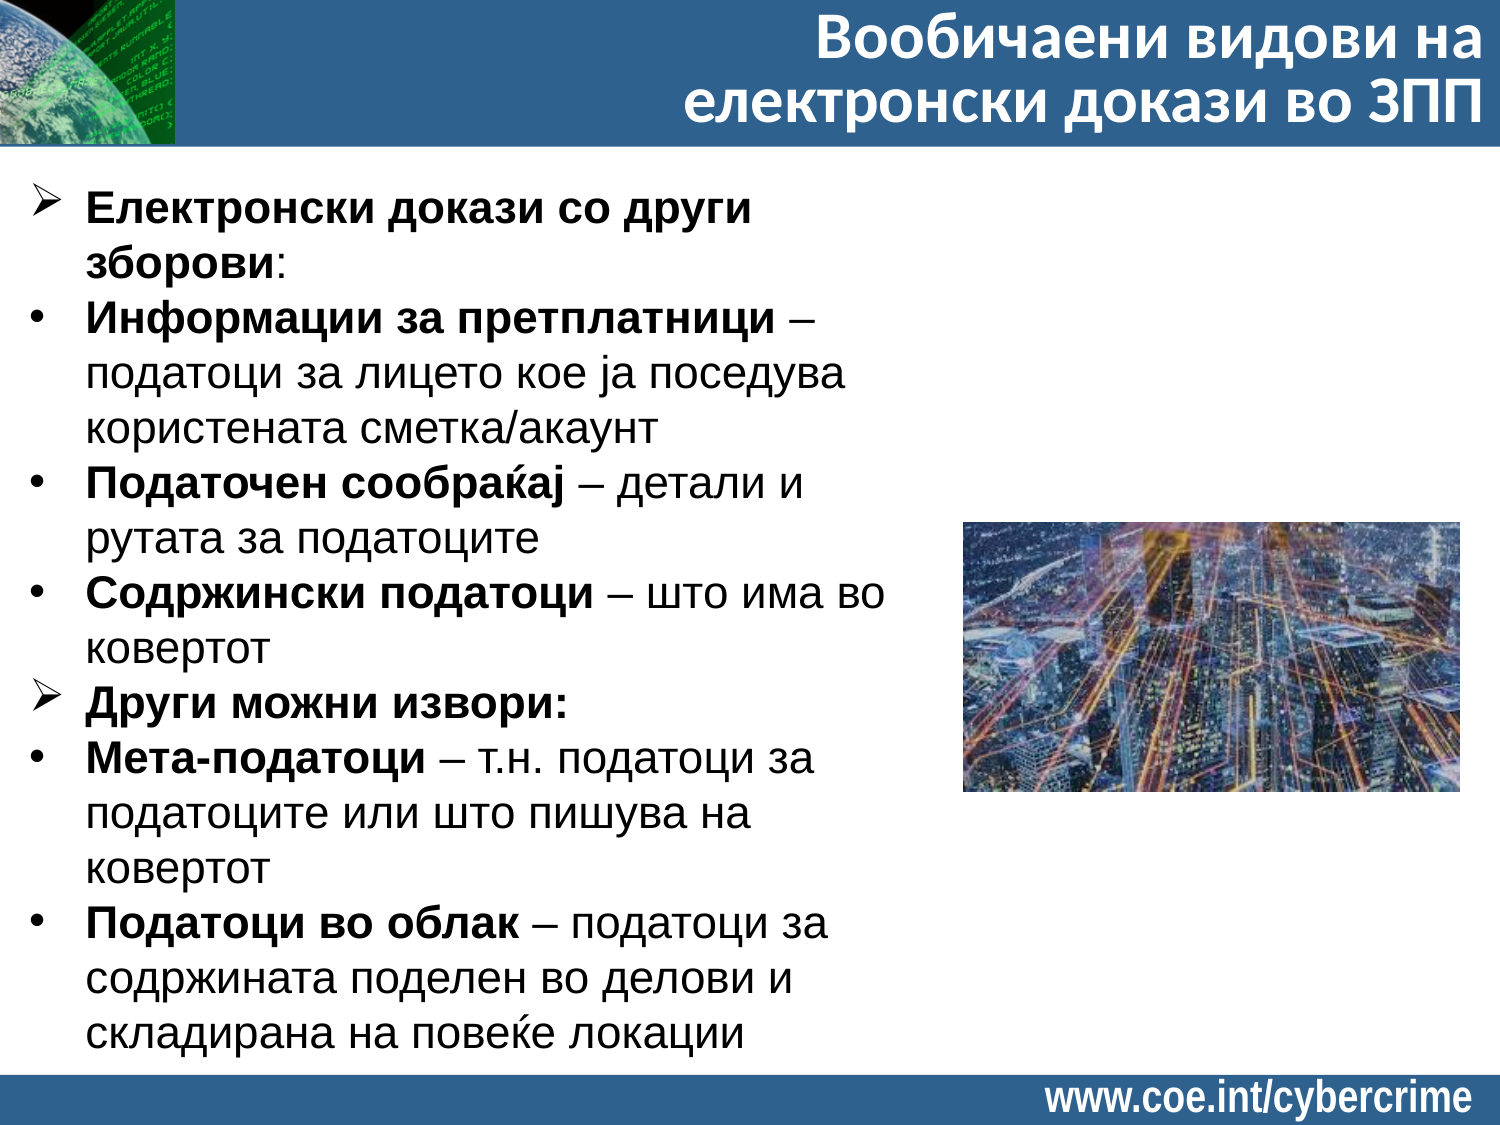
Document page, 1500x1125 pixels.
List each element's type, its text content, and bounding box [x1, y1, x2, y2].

text_box Вообичаени видови на електронски докази во ЗПП [177, 0, 1500, 149]
text_box www.coe.int/cybercrime [1030, 1059, 1500, 1125]
text_box [0, 1073, 1030, 1125]
text_box Електронски докази со други зборови: Информации за претплатници – податоци за лицето кое ја поседува користената сметка/акаунт Податочен сообраќај – детали и рутата за податоците Содржински податоци – што има во ковертот Други можни извори: Мета-податоци – т.н. податоци за податоците или што пишува на ковертот Податоци во облак – податоци за содржината поделен во делови и складирана на повеќе локации [14, 170, 952, 1065]
picture [0, 0, 175, 144]
picture [963, 522, 1460, 792]
